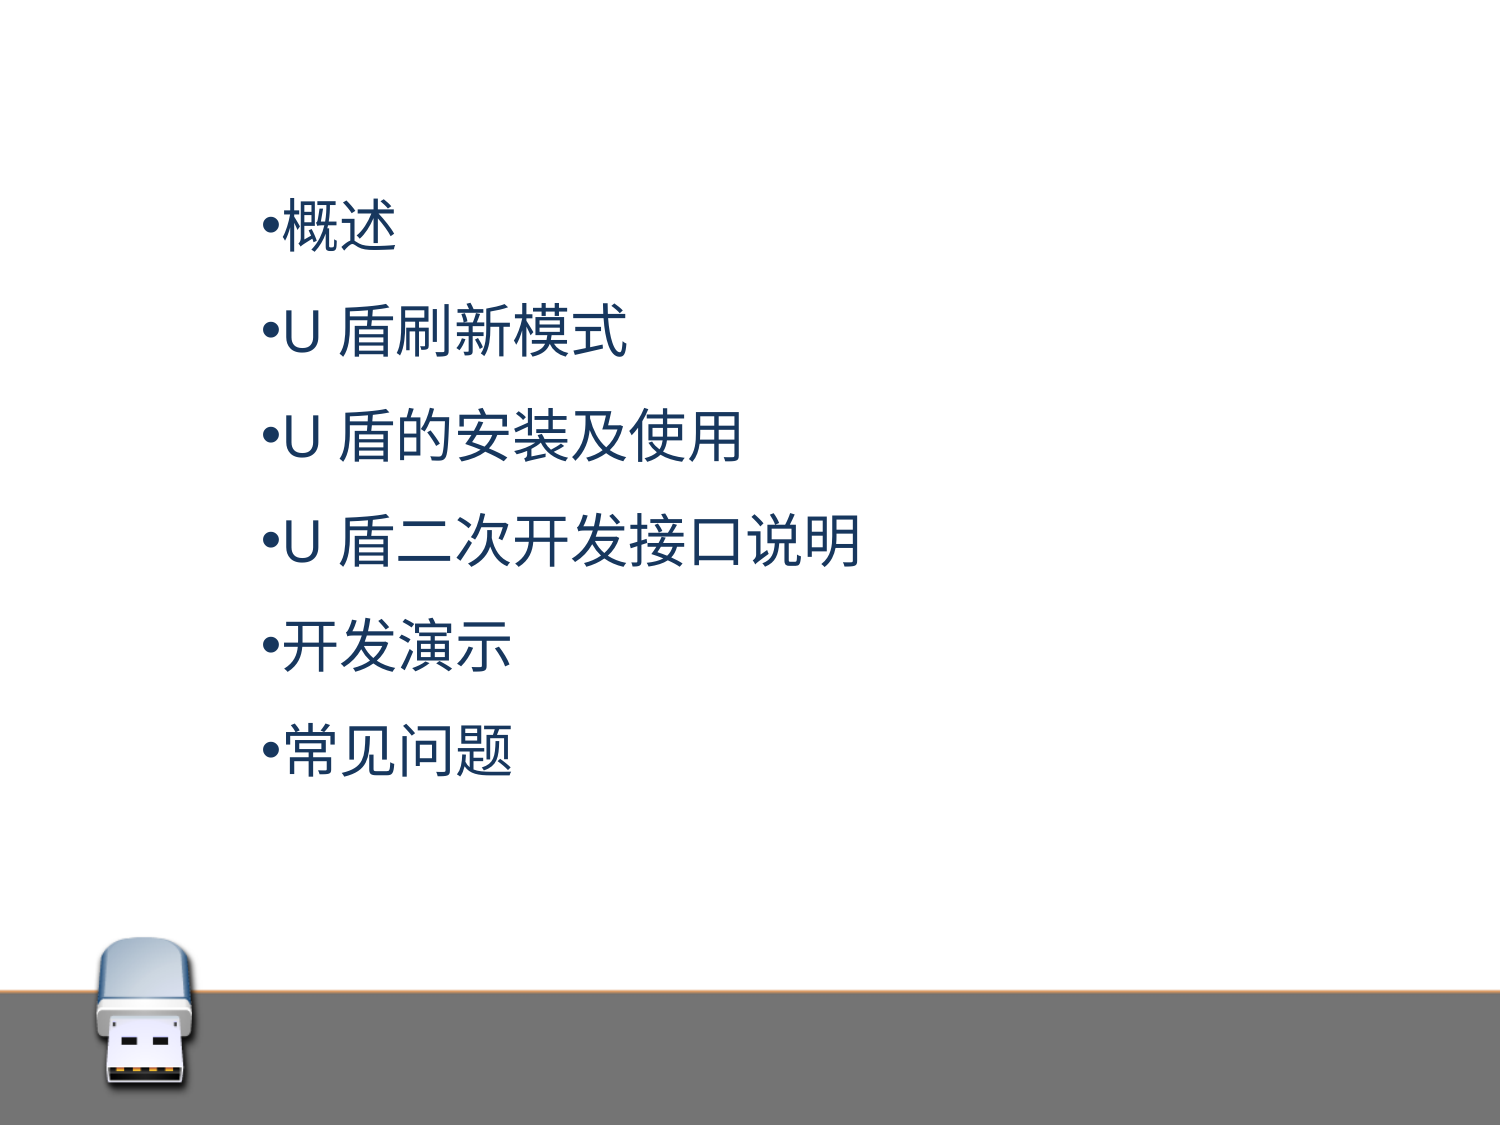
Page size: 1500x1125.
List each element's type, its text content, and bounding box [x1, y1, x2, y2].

text_box 概述 U盾刷新模式 U盾的安装及使用 U盾二次开发接口说明 开发演示 常见问题 [246, 146, 1301, 837]
picture [0, 0, 1500, 1125]
